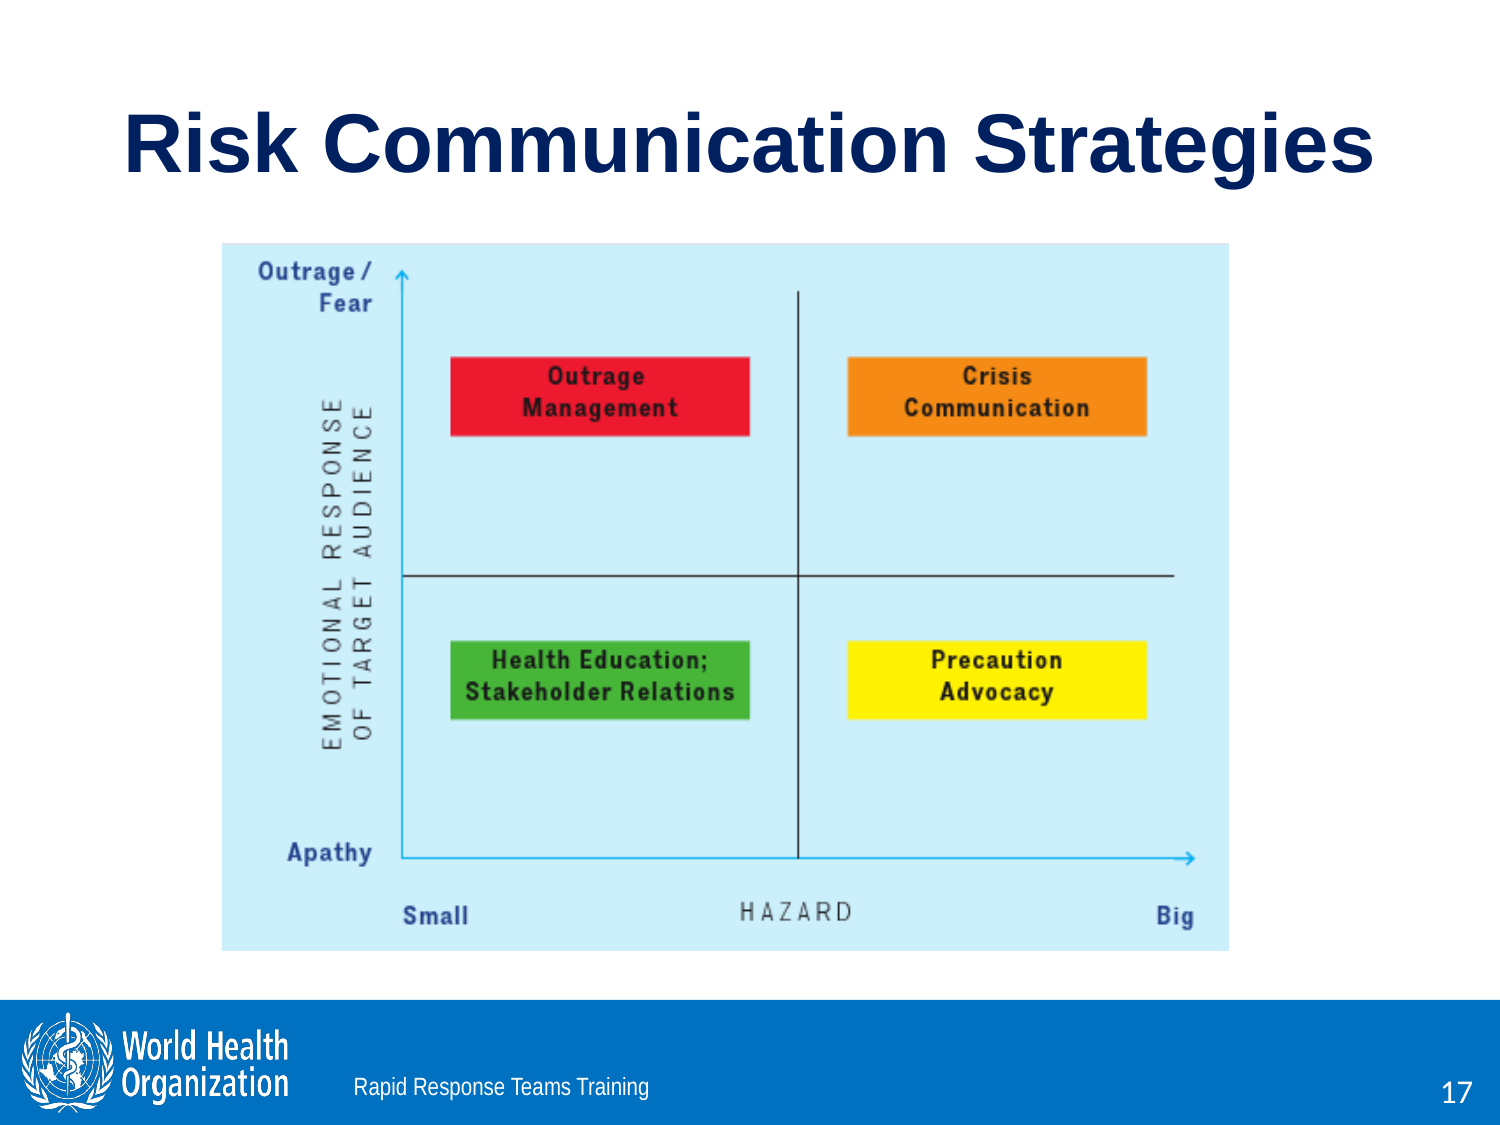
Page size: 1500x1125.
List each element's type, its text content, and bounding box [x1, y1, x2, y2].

picture [222, 243, 1229, 952]
title Risk Communication Strategies [75, 45, 1425, 233]
picture [21, 1012, 288, 1113]
